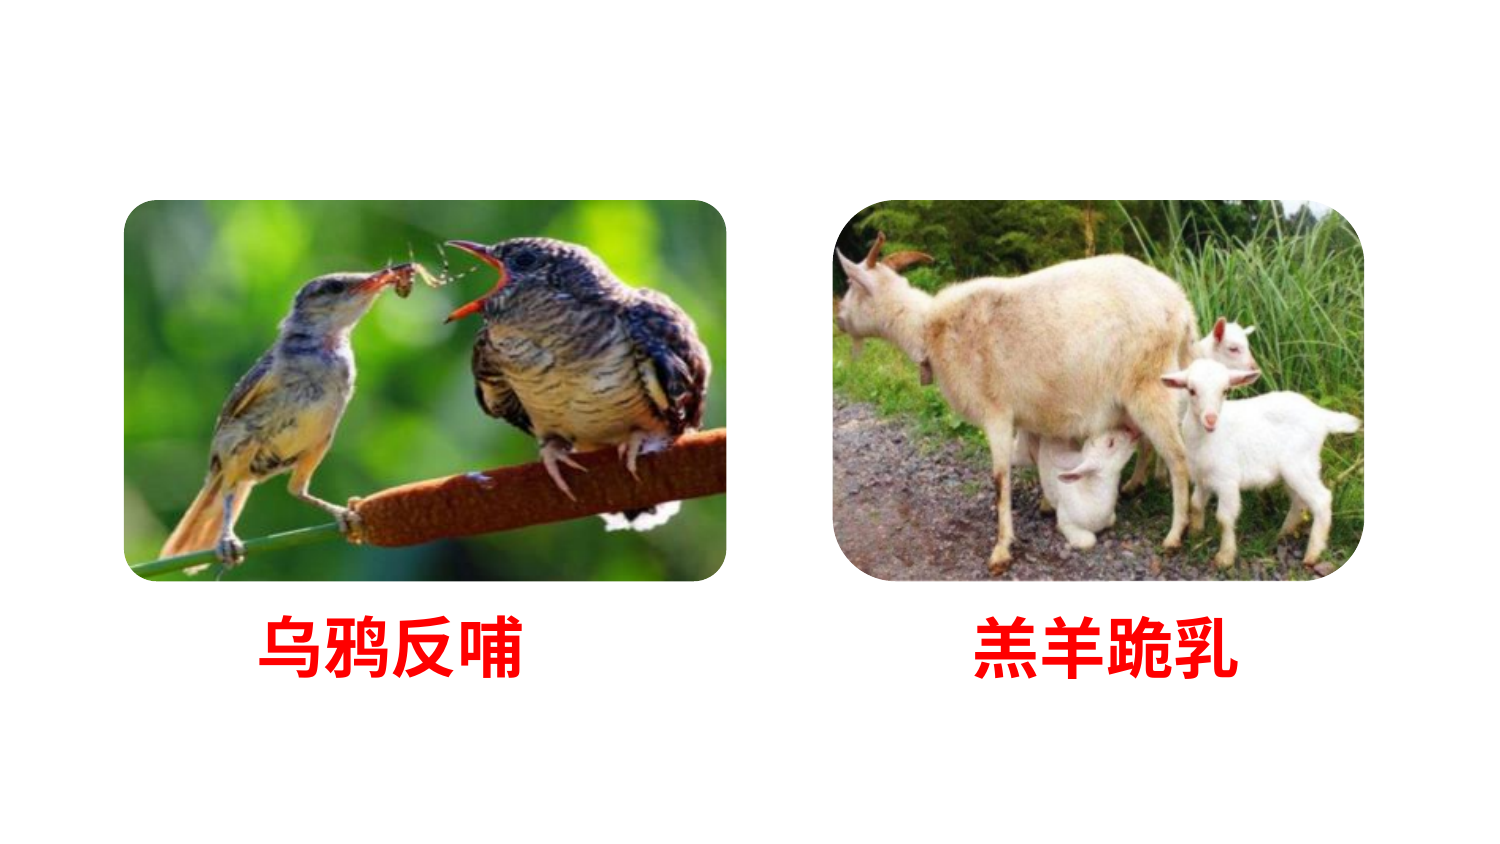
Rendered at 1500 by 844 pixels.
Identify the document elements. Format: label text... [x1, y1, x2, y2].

picture [832, 199, 1365, 582]
picture [123, 200, 727, 582]
text_box 羔羊跪乳 [958, 598, 1270, 694]
text_box 乌鸦反哺 [242, 598, 554, 693]
